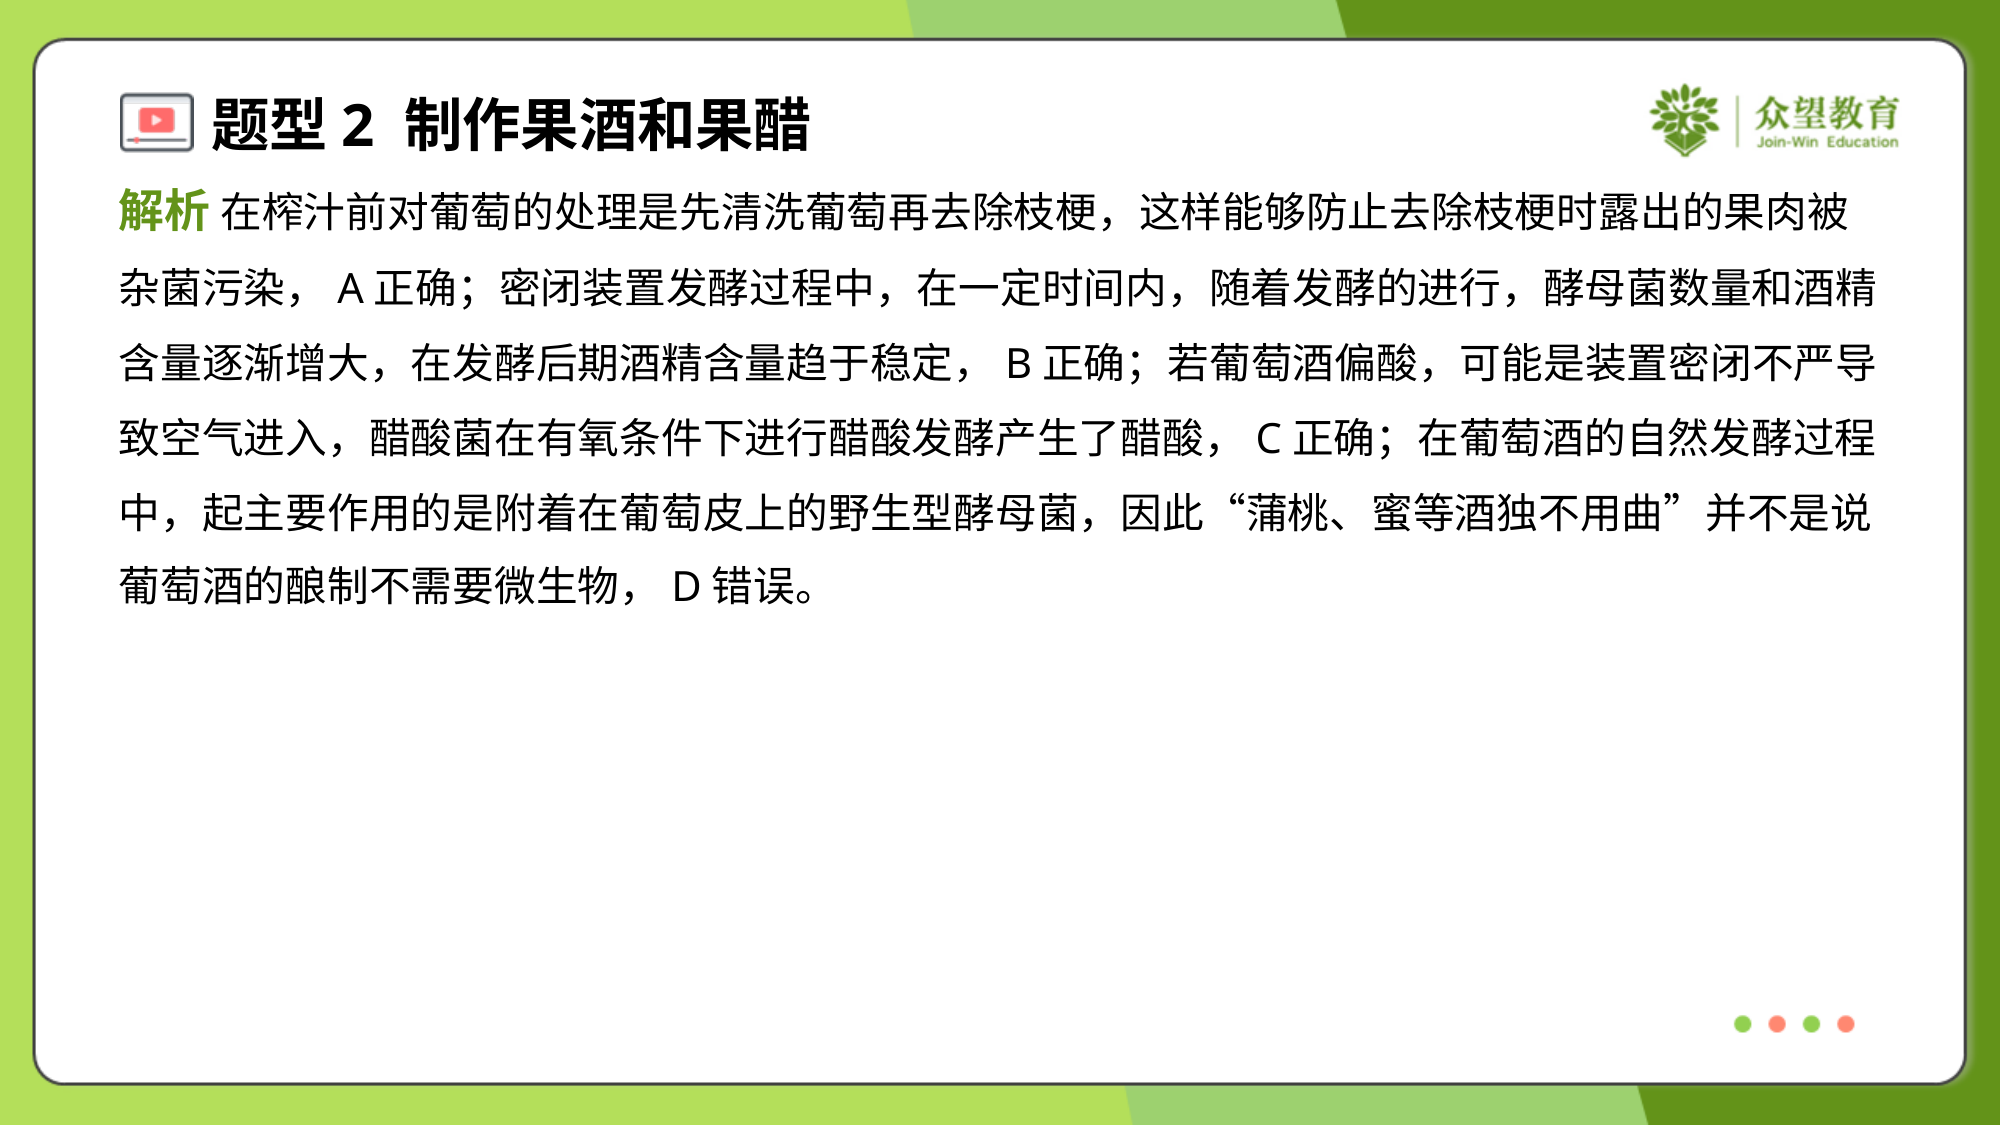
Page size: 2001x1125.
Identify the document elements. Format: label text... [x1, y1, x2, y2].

picture [0, 0, 2000, 1125]
text_box 解析 在榨汁前对葡萄的处理是先清洗葡萄再去除枝梗，这样能够防止去除枝梗时露出的果肉被 杂菌污染，A正确；密闭装置发酵过程中，在一定时间内，随着发酵的进行，酵母菌数量和酒精 含量逐渐增大，在发酵后期酒精含量趋于稳定，B正确；若葡萄酒偏酸，可能是装置密闭不严导 致空气进入，醋酸菌在有氧条件下进行醋酸发酵产生了醋酸，C正确；在葡萄酒的自然发酵过程 中，起主要作用的是附着在葡萄皮上的野生型酵母菌，因此“蒲桃、蜜等酒独不用曲”并不是说 葡萄酒的酿制不需要微生物，D错误。 [118, 159, 1883, 602]
